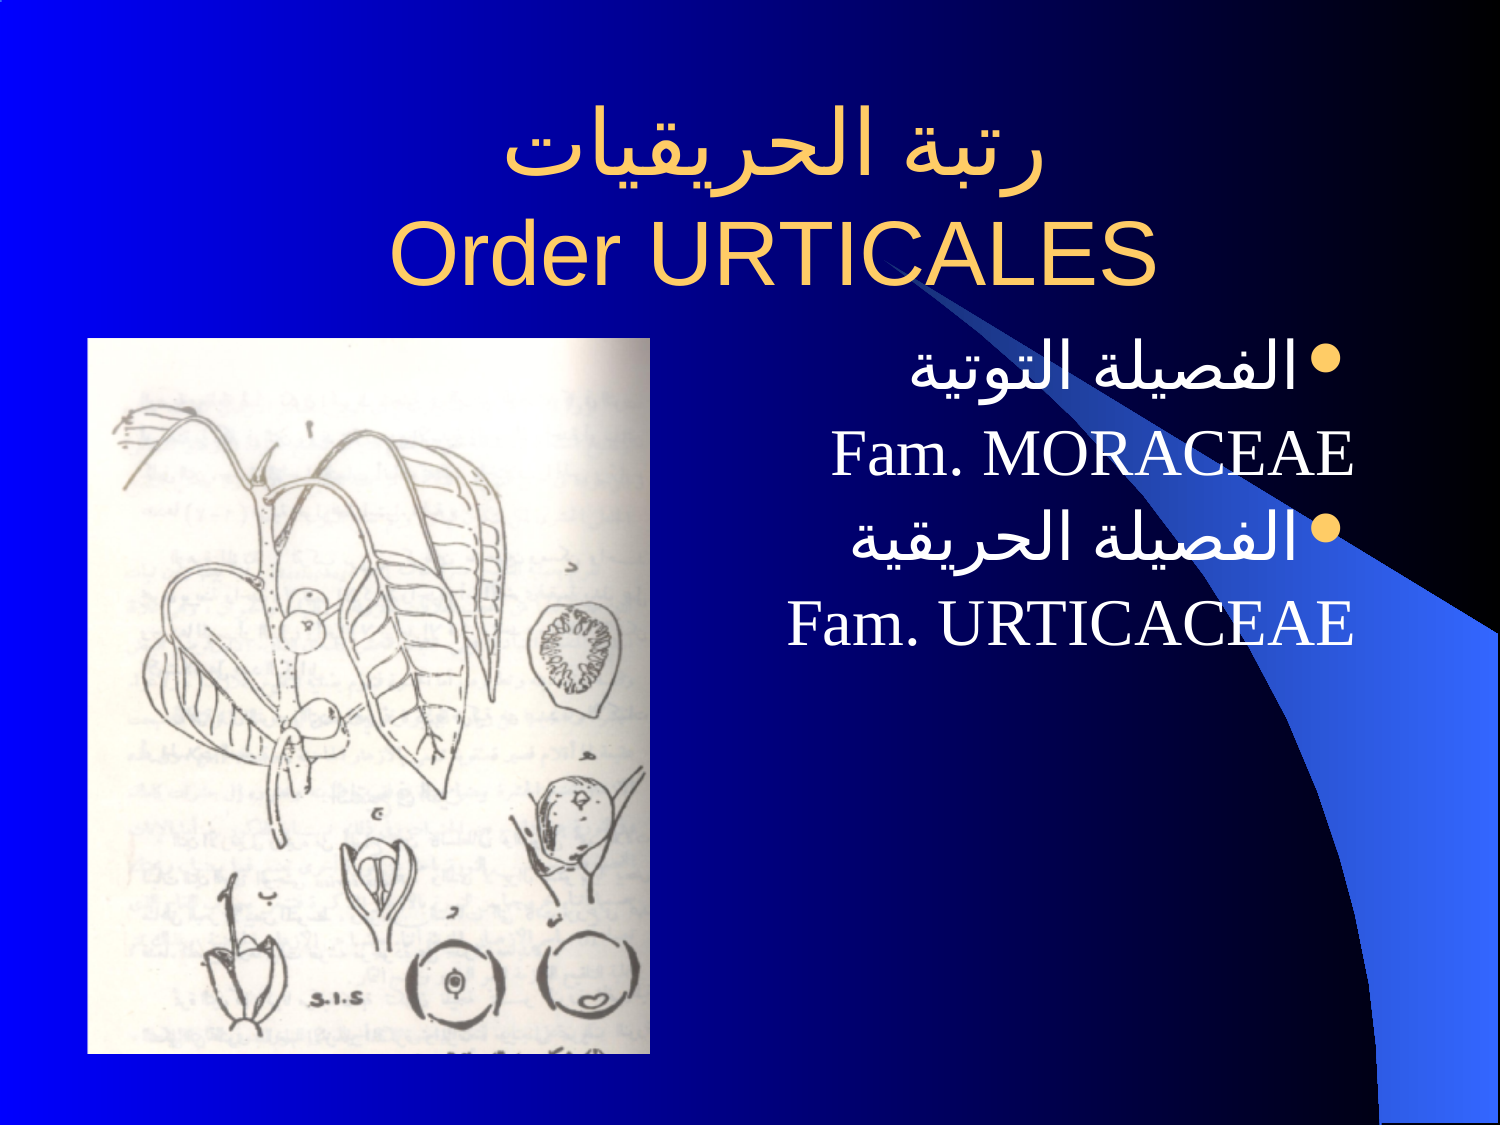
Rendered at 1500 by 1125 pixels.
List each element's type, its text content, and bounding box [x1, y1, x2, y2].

picture [10, 338, 727, 1054]
title رتبة الحريقيات Order URTICALES [111, 99, 1438, 288]
list الفصيلة التوتية Fam. MORACEAE الفصيلة الحريقية Fam. URTICACEAE [699, 324, 1388, 1001]
